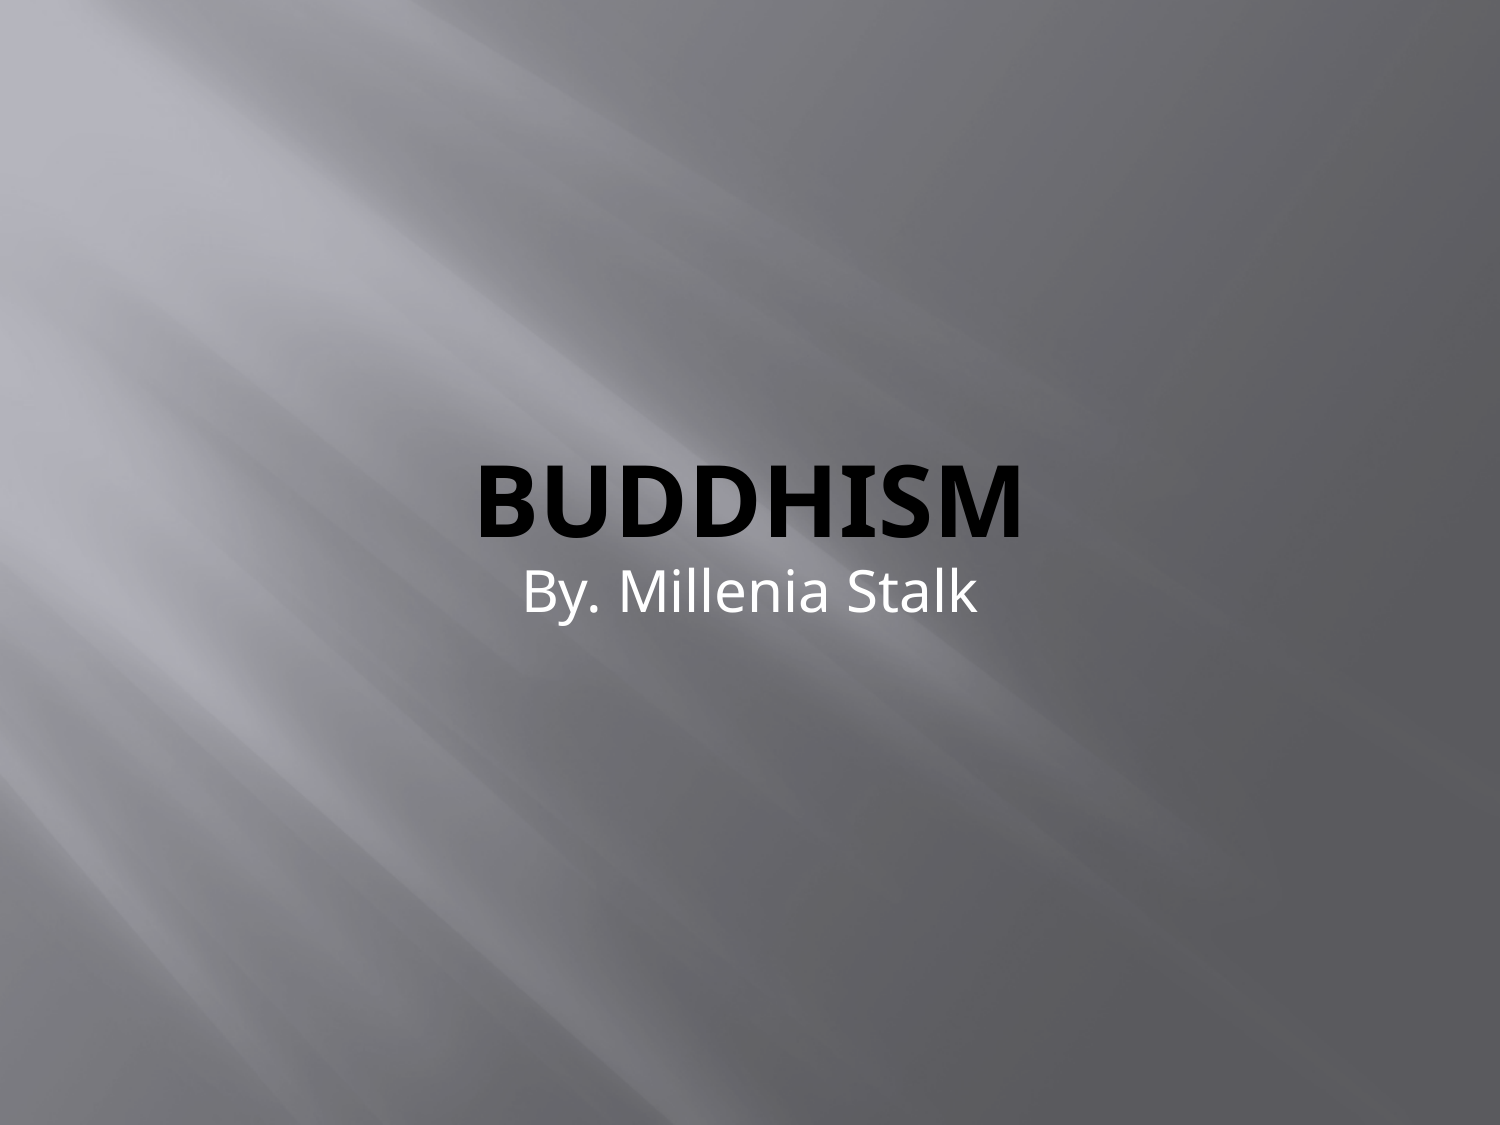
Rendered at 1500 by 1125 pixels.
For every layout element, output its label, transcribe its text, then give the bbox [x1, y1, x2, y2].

title Buddhism [112, 316, 1388, 558]
subtitle By. Millenia Stalk [225, 546, 1275, 834]
